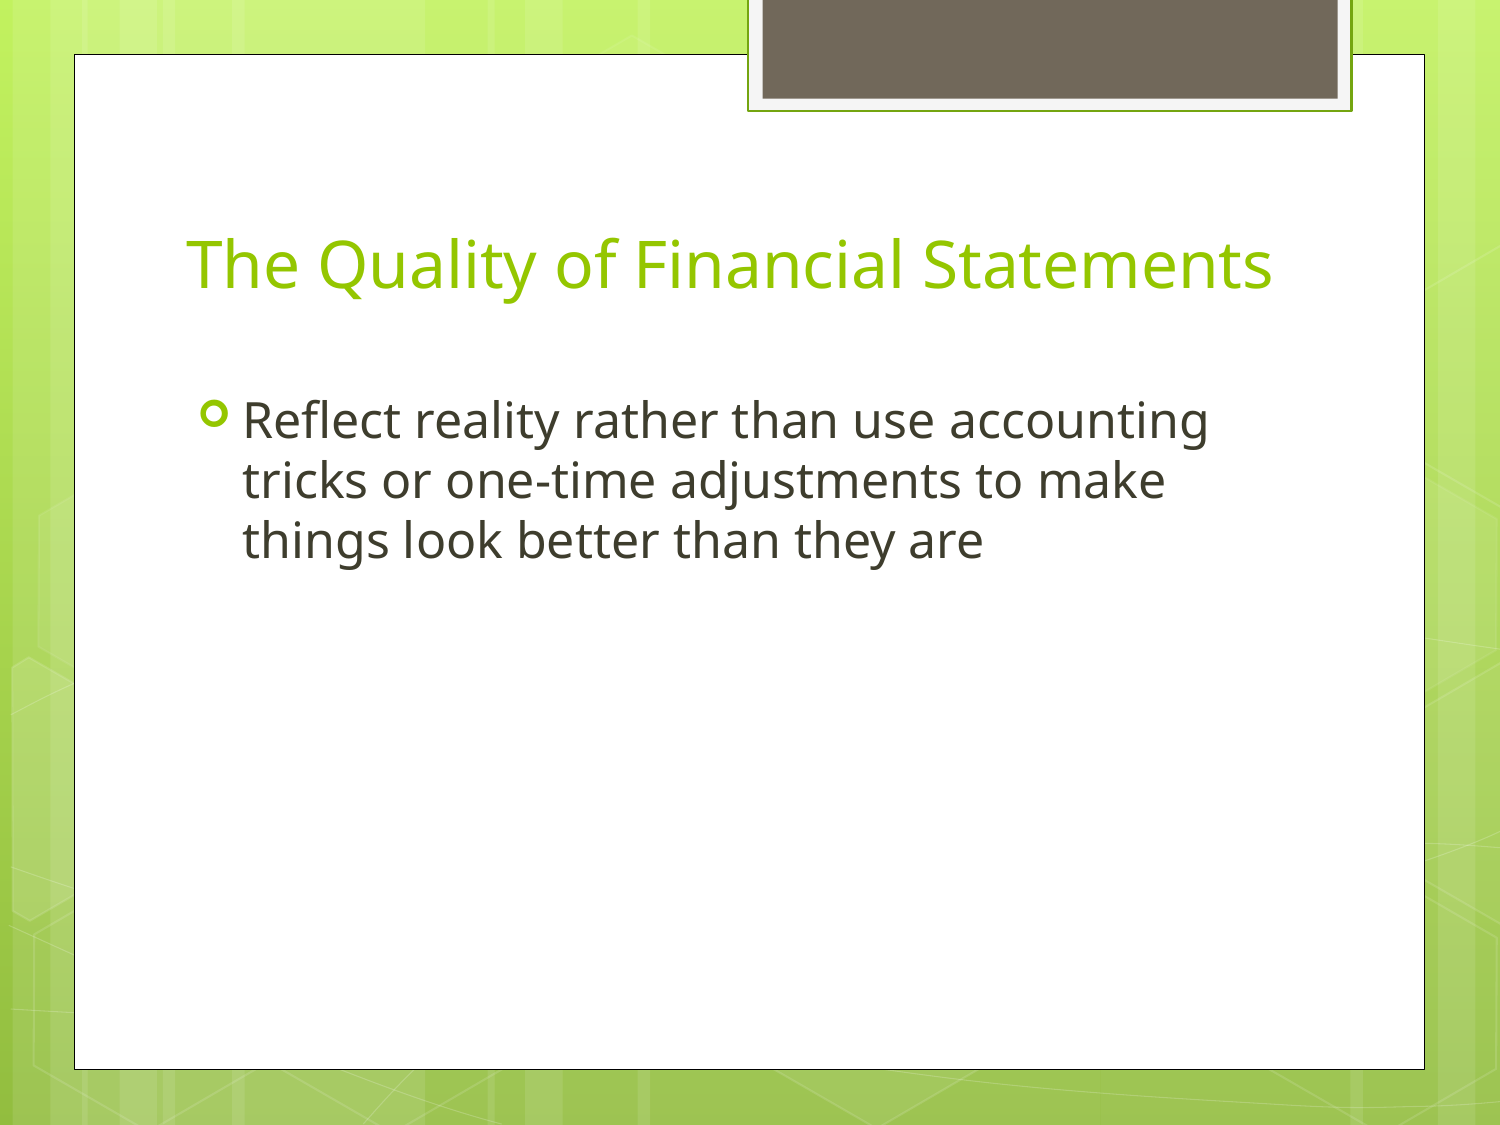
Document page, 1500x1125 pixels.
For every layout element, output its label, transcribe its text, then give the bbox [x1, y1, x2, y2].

list Reflect reality rather than use accounting tricks or one-time adjustments to make things look better than they are [171, 381, 1283, 957]
title The Quality of Financial Statements [171, 168, 1324, 310]
